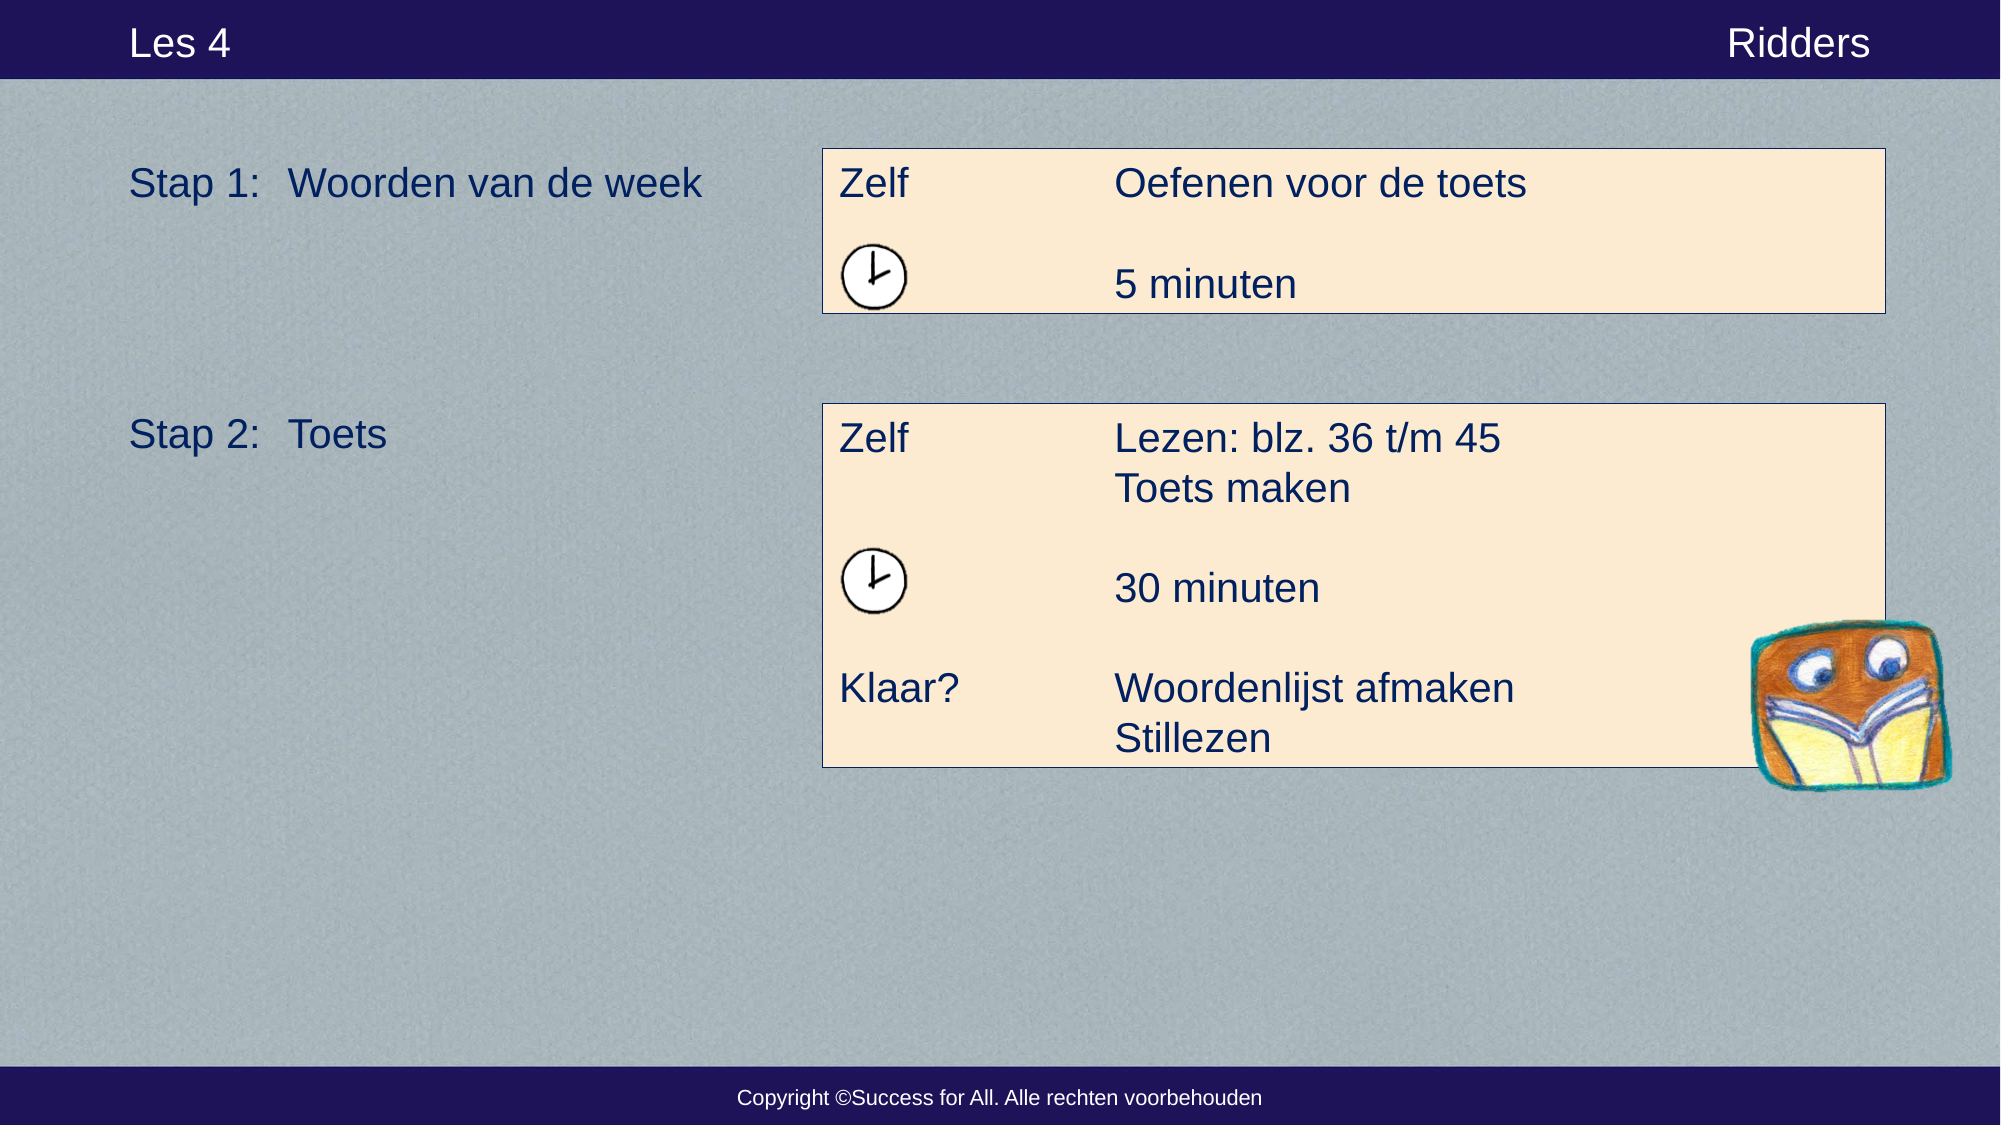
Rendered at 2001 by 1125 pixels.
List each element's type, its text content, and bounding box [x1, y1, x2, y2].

picture [0, 0, 2001, 1125]
text_box Zelf Lezen: blz. 36 t/m 45 Toets maken 30 minuten Klaar? Woordenlijst afmaken Stillezen [822, 403, 1886, 768]
text_box Zelf Oefenen voor de toets 5 minuten [822, 148, 1886, 314]
text_box Stap 1: Woorden van de week Stap 2: Toets [114, 148, 907, 764]
text_box Ridders [999, 8, 1886, 73]
text_box Copyright ©Success for All. Alle rechten voorbehouden [0, 1076, 2000, 1125]
text_box Les 4 [114, 8, 354, 73]
